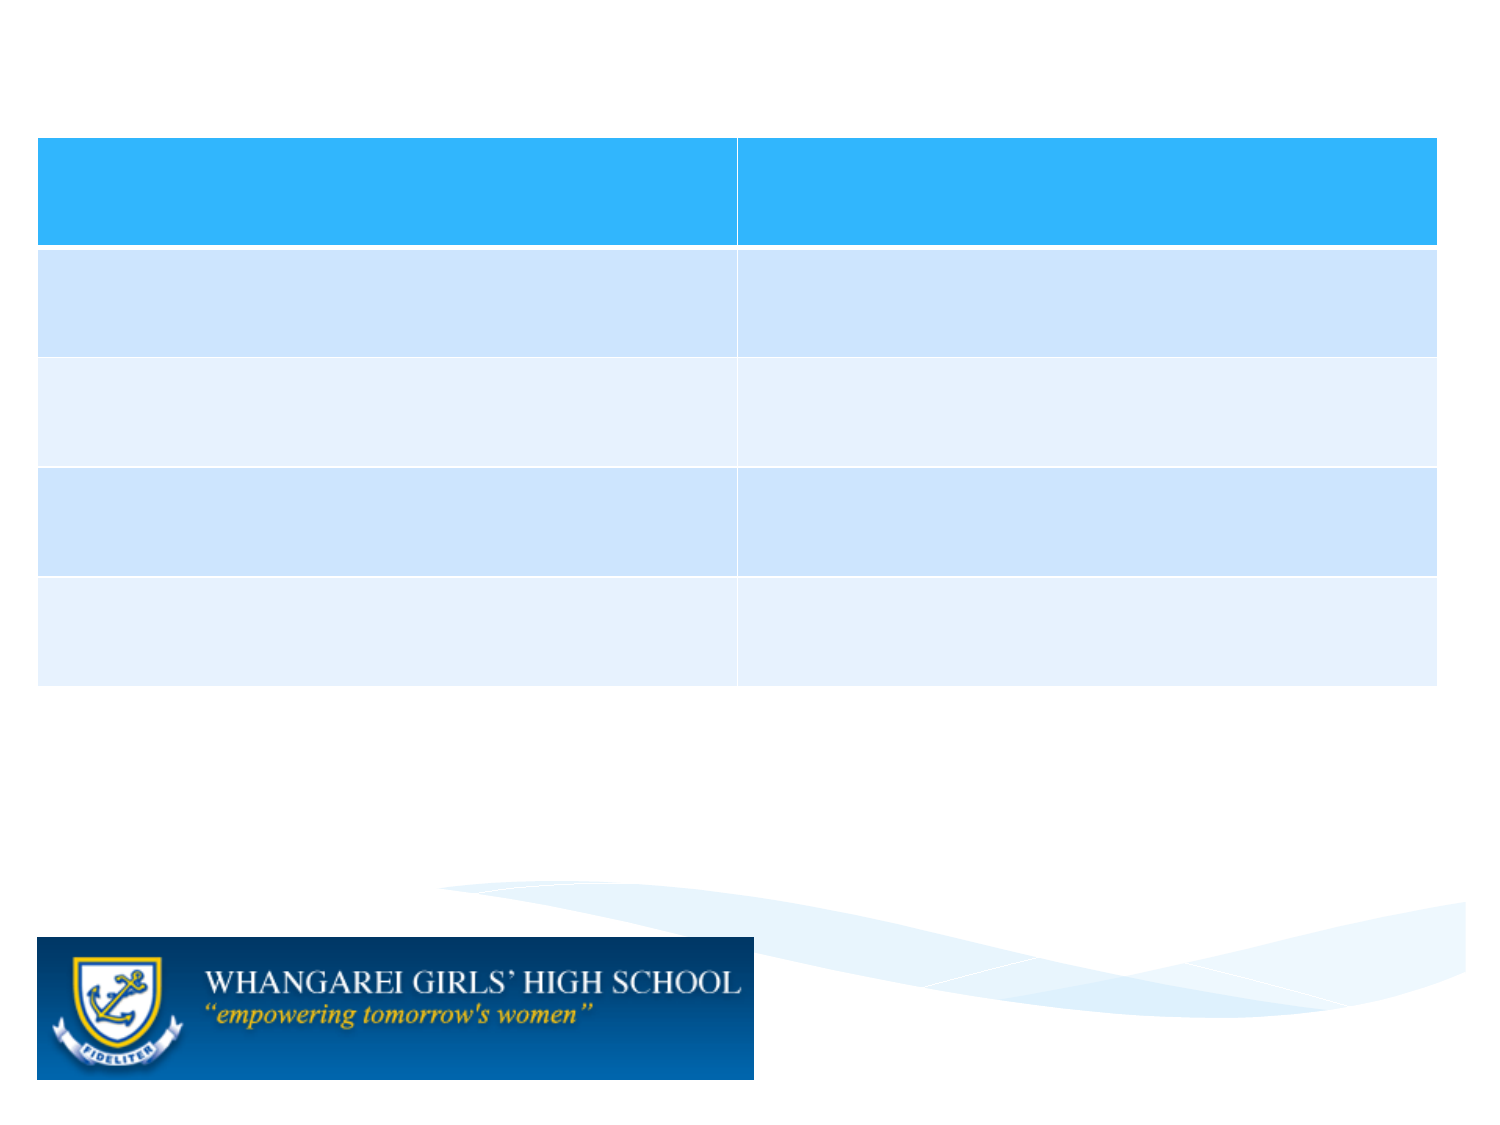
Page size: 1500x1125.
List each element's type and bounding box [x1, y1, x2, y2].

table_cell [38, 468, 737, 576]
table_cell [738, 358, 1437, 466]
table_header [38, 138, 737, 245]
table_cell [738, 468, 1437, 576]
table_header [738, 138, 1437, 245]
table_cell [38, 578, 737, 686]
table_cell [38, 250, 737, 357]
table_cell [38, 358, 737, 466]
table_cell [738, 250, 1437, 357]
picture [37, 937, 754, 1080]
table_cell [738, 578, 1437, 686]
